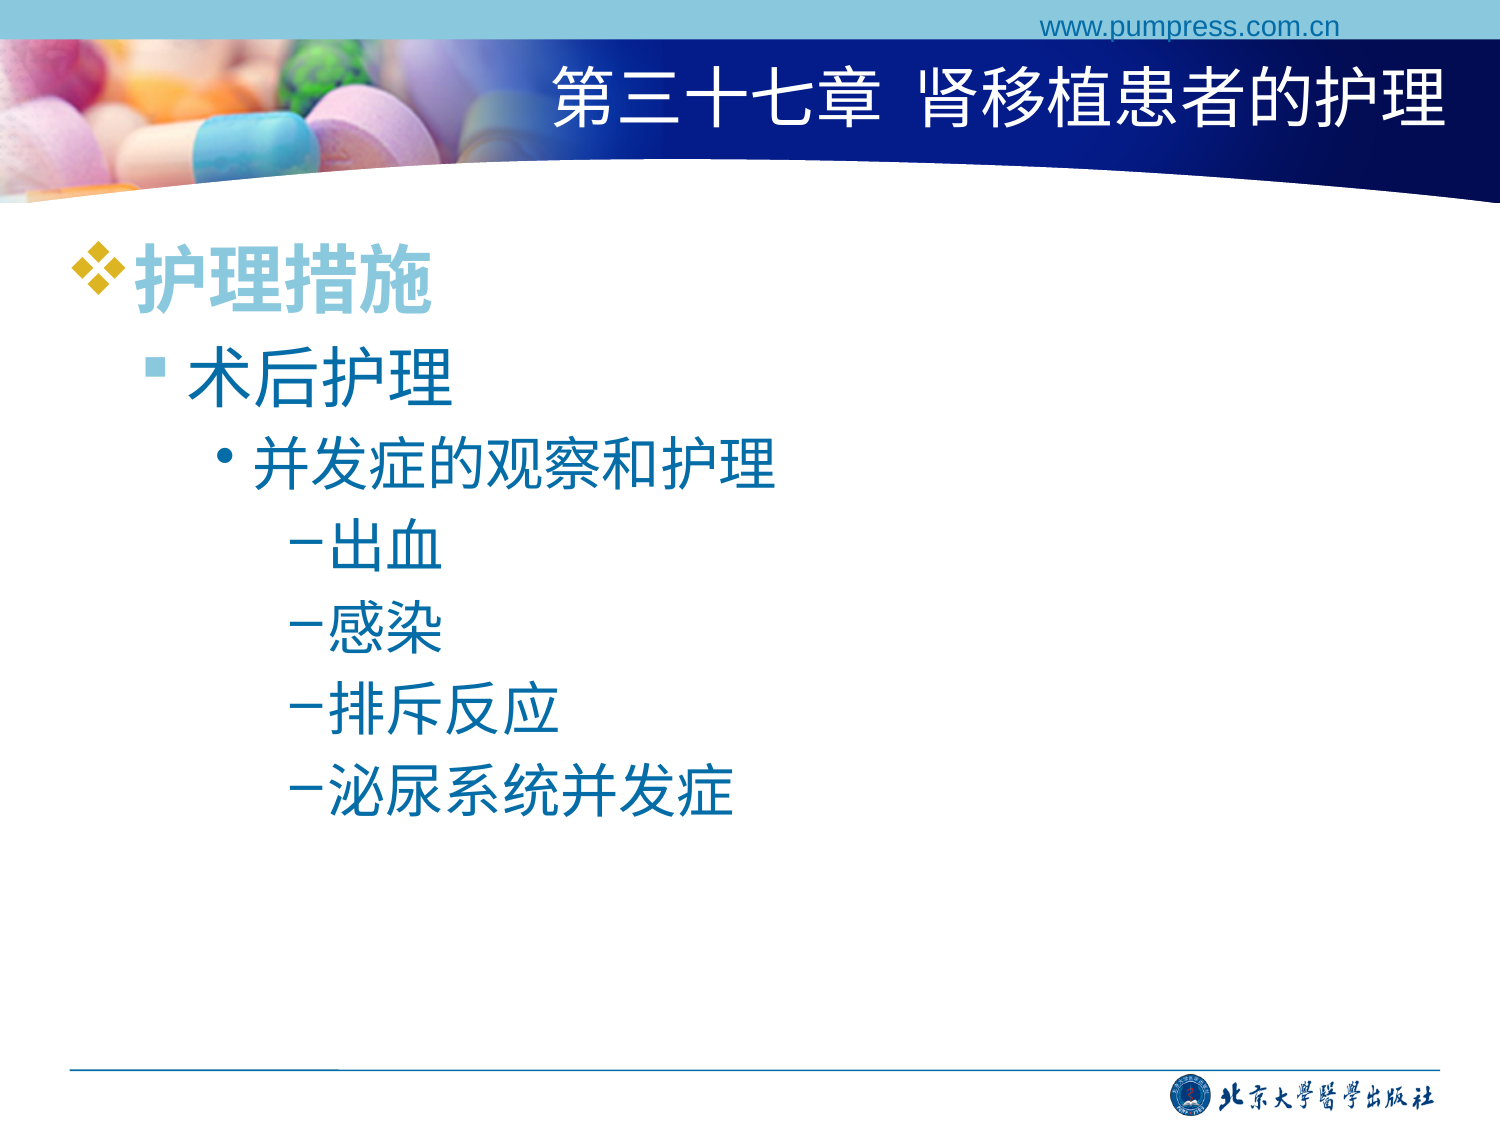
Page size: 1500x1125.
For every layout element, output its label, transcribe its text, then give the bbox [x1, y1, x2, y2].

list 护理措施 术后护理 并发症的观察和护理 出血 感染 排斥反应 泌尿系统并发症 [49, 224, 1463, 1026]
slide_number www.pumpress.com.cn [1025, 0, 1463, 38]
title 第三十七章 肾移植患者的护理 [137, 49, 1463, 143]
picture [0, 40, 1500, 203]
picture [1170, 1074, 1436, 1118]
